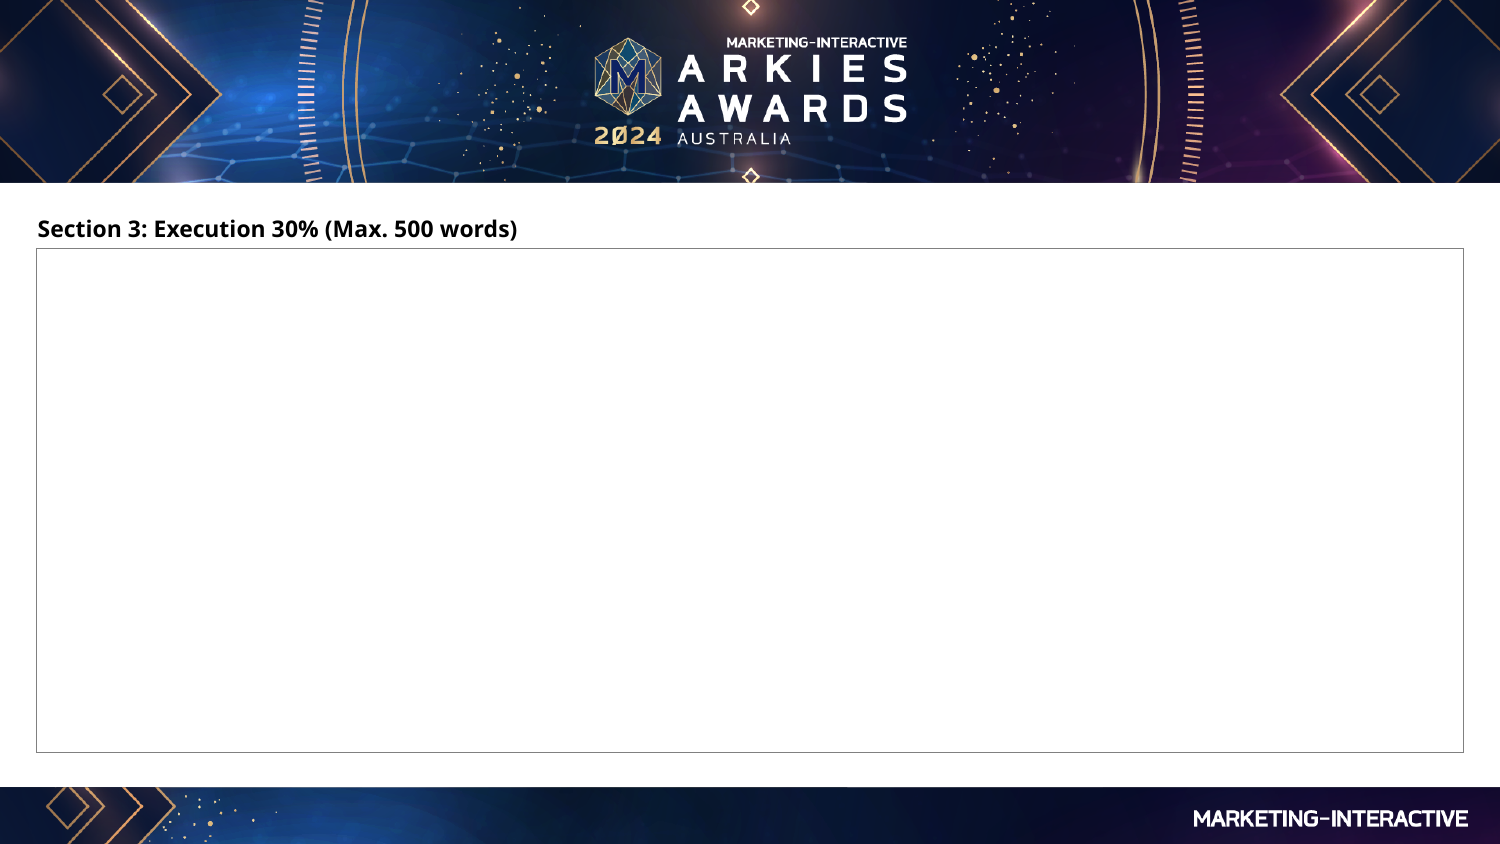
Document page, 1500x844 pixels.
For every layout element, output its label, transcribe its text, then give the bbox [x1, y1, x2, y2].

picture [0, 0, 1500, 844]
text_box Section 3: Execution 30% (Max. 500 words) [22, 197, 869, 260]
table_header [37, 249, 1463, 752]
